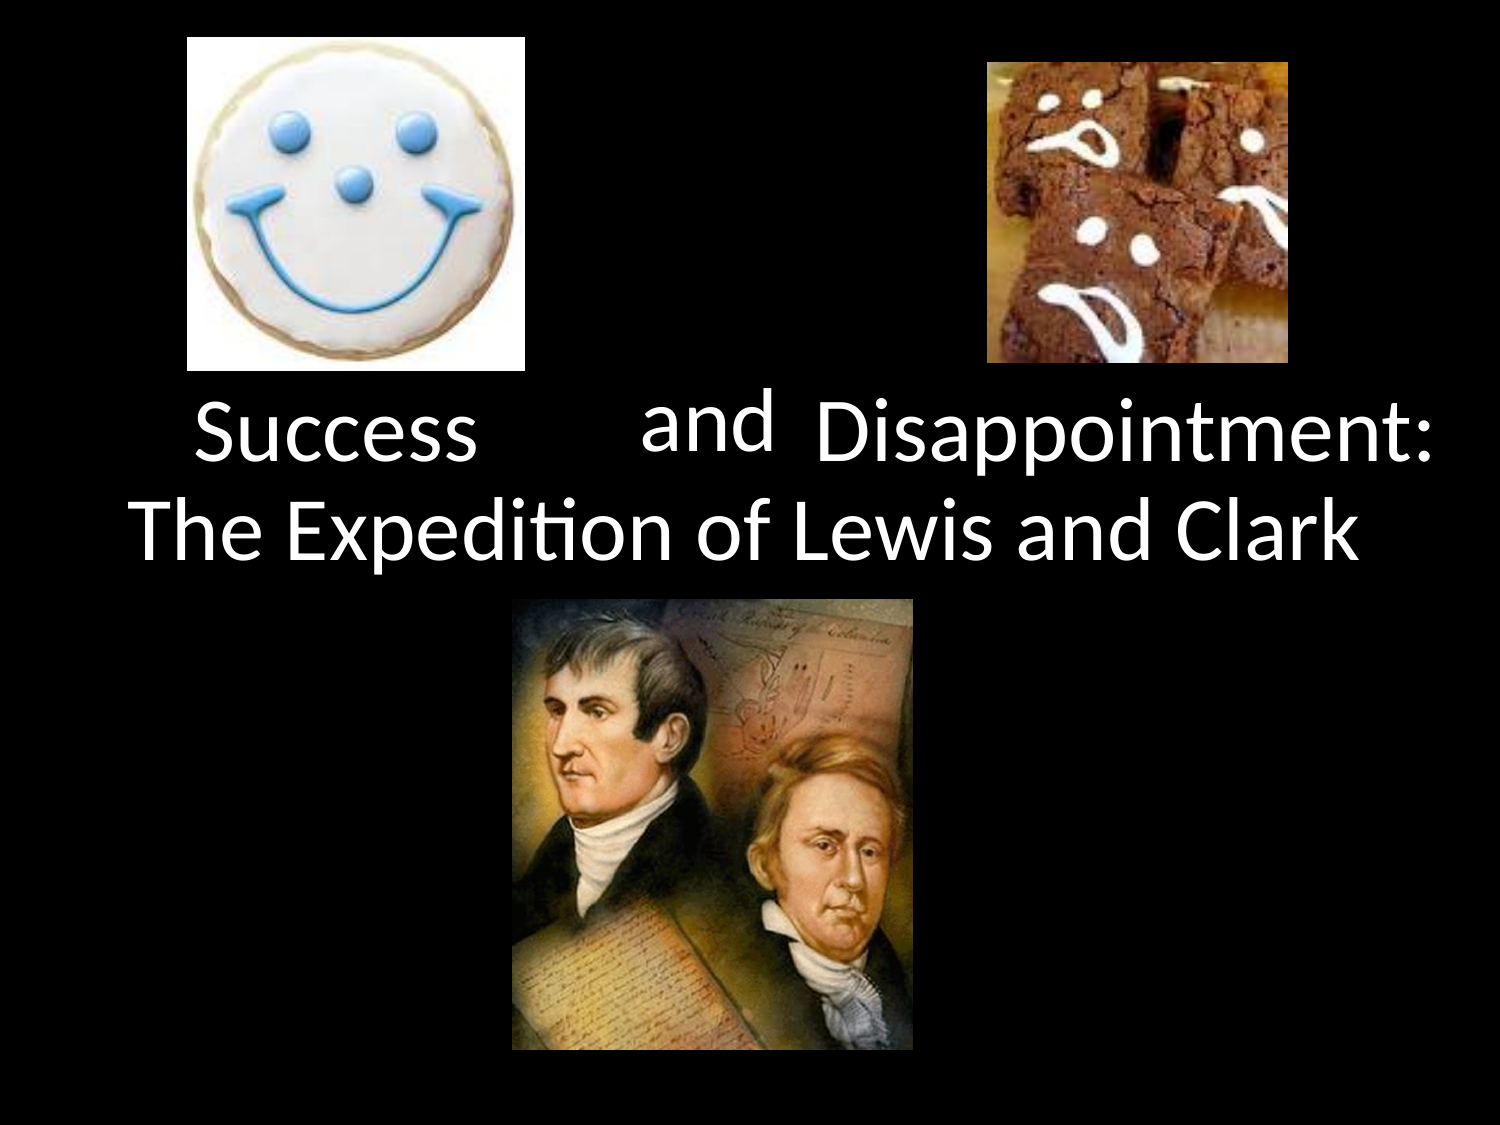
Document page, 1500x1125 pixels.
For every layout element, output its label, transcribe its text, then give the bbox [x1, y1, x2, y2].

picture [187, 37, 526, 371]
title and The Expedition of Lewis and Clark [112, 349, 1388, 591]
picture [512, 599, 913, 1051]
text_box Success [137, 362, 550, 488]
text_box Disappointment: [799, 362, 1463, 488]
picture [987, 62, 1288, 363]
